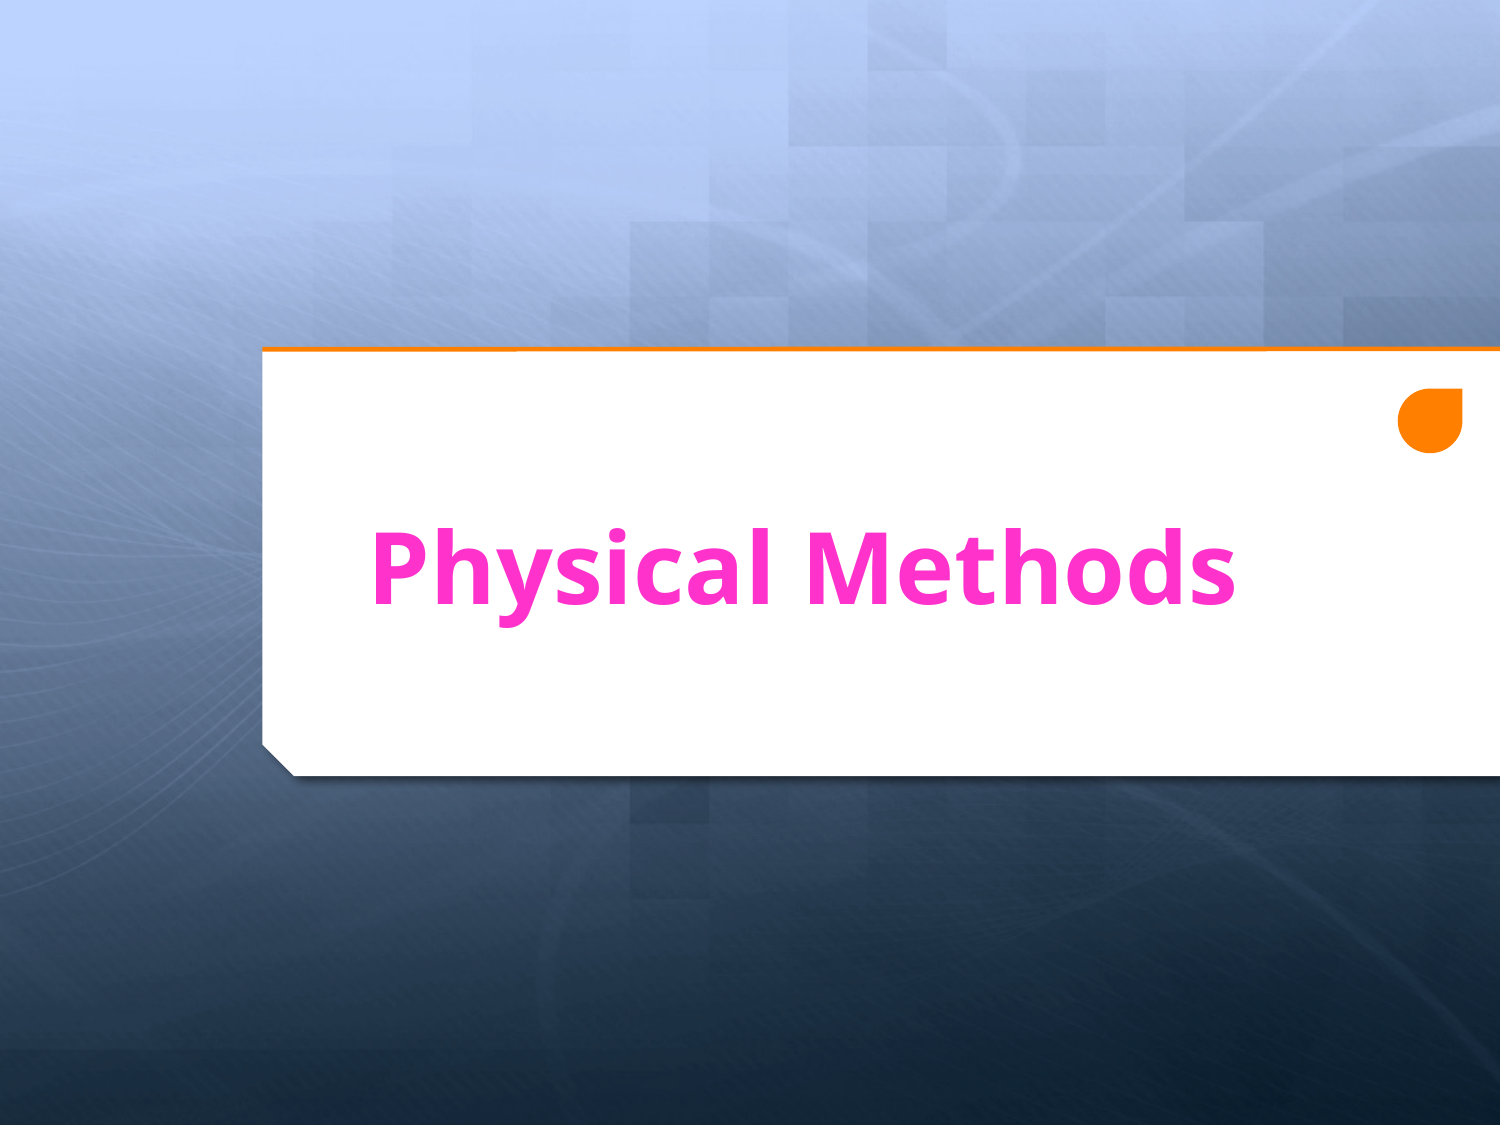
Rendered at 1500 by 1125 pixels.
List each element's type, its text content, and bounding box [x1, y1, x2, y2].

title Physical Methods [284, 435, 1323, 632]
